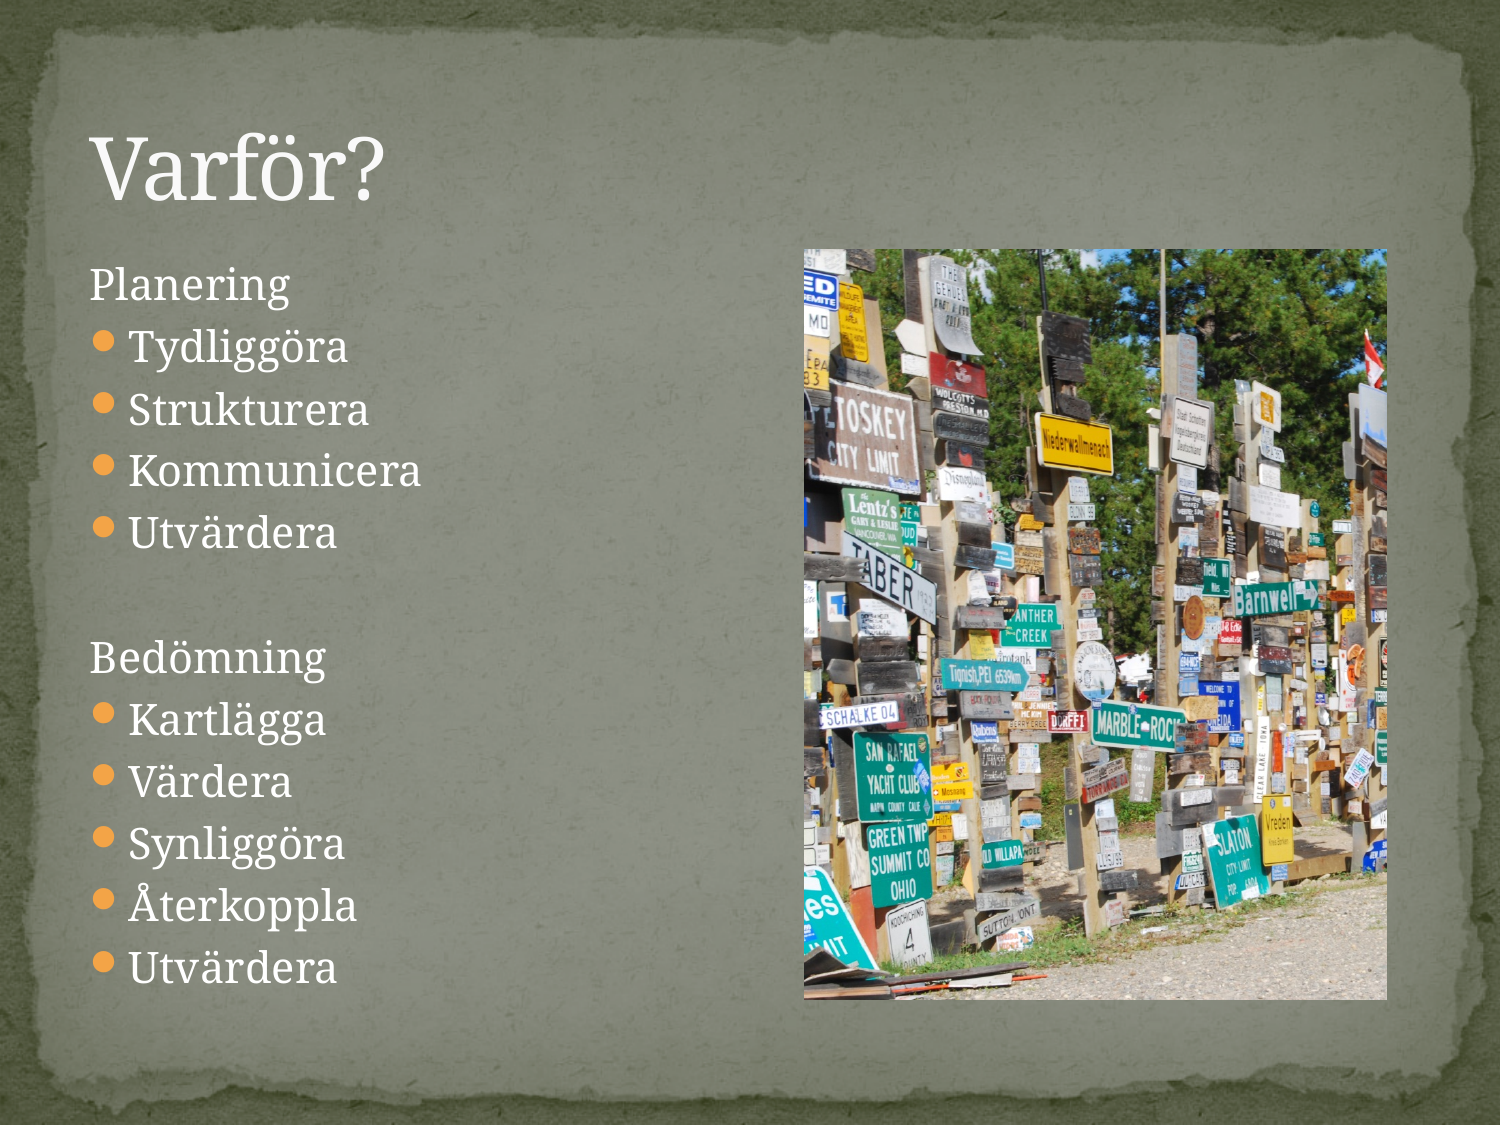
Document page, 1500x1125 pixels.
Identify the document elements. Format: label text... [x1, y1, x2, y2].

title Varför? [74, 24, 1425, 225]
list Planering Tydliggöra Strukturera Kommunicera Utvärdera Bedömning Kartlägga Värdera Synliggöra Återkoppla Utvärdera [75, 249, 741, 1000]
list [806, 252, 1385, 999]
